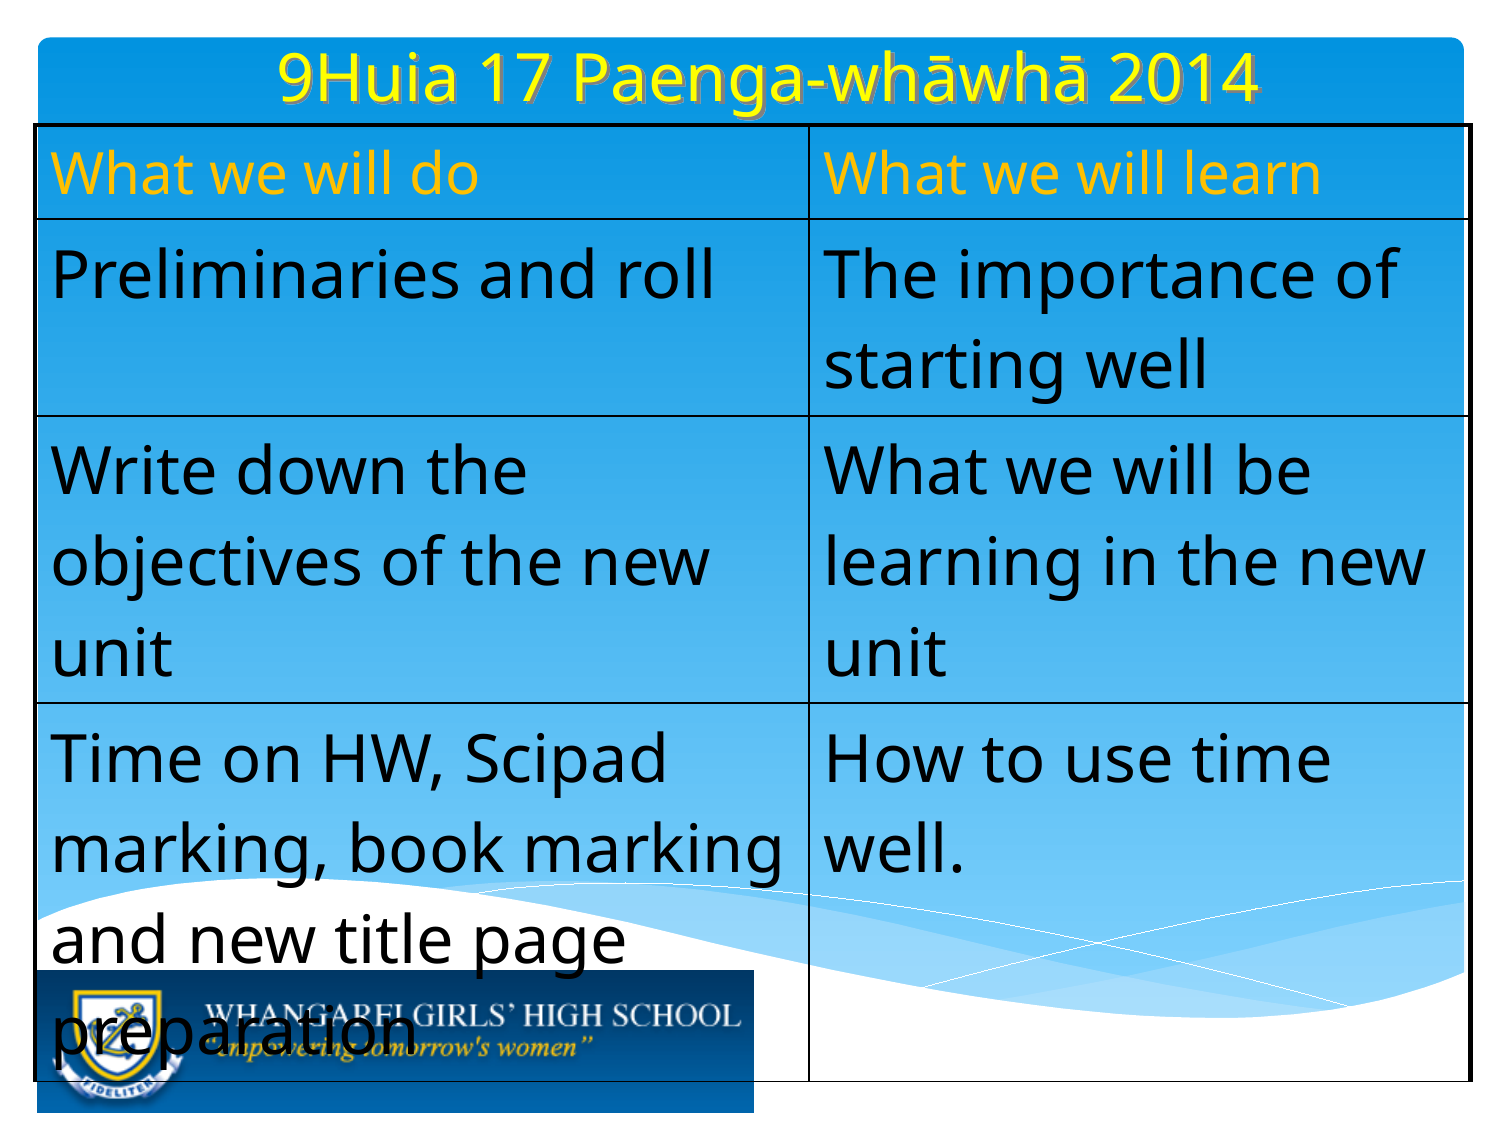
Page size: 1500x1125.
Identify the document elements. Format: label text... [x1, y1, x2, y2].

table_header What we will learn [810, 127, 1468, 218]
table_cell What we will be learning in the new unit [810, 417, 1468, 702]
text_box 9Huia 17 Paenga-whāwhā 2014 [162, 24, 1375, 123]
table_cell How to use time well. [810, 704, 1468, 1081]
table_cell Time on HW, Scipad marking, book marking and new title page preparation [37, 704, 808, 1081]
table_cell The importance of starting well [810, 220, 1468, 415]
table_cell Preliminaries and roll [37, 220, 808, 415]
table_header What we will do [37, 127, 808, 218]
table_cell Write down the objectives of the new unit [37, 417, 808, 702]
picture [37, 970, 754, 1113]
